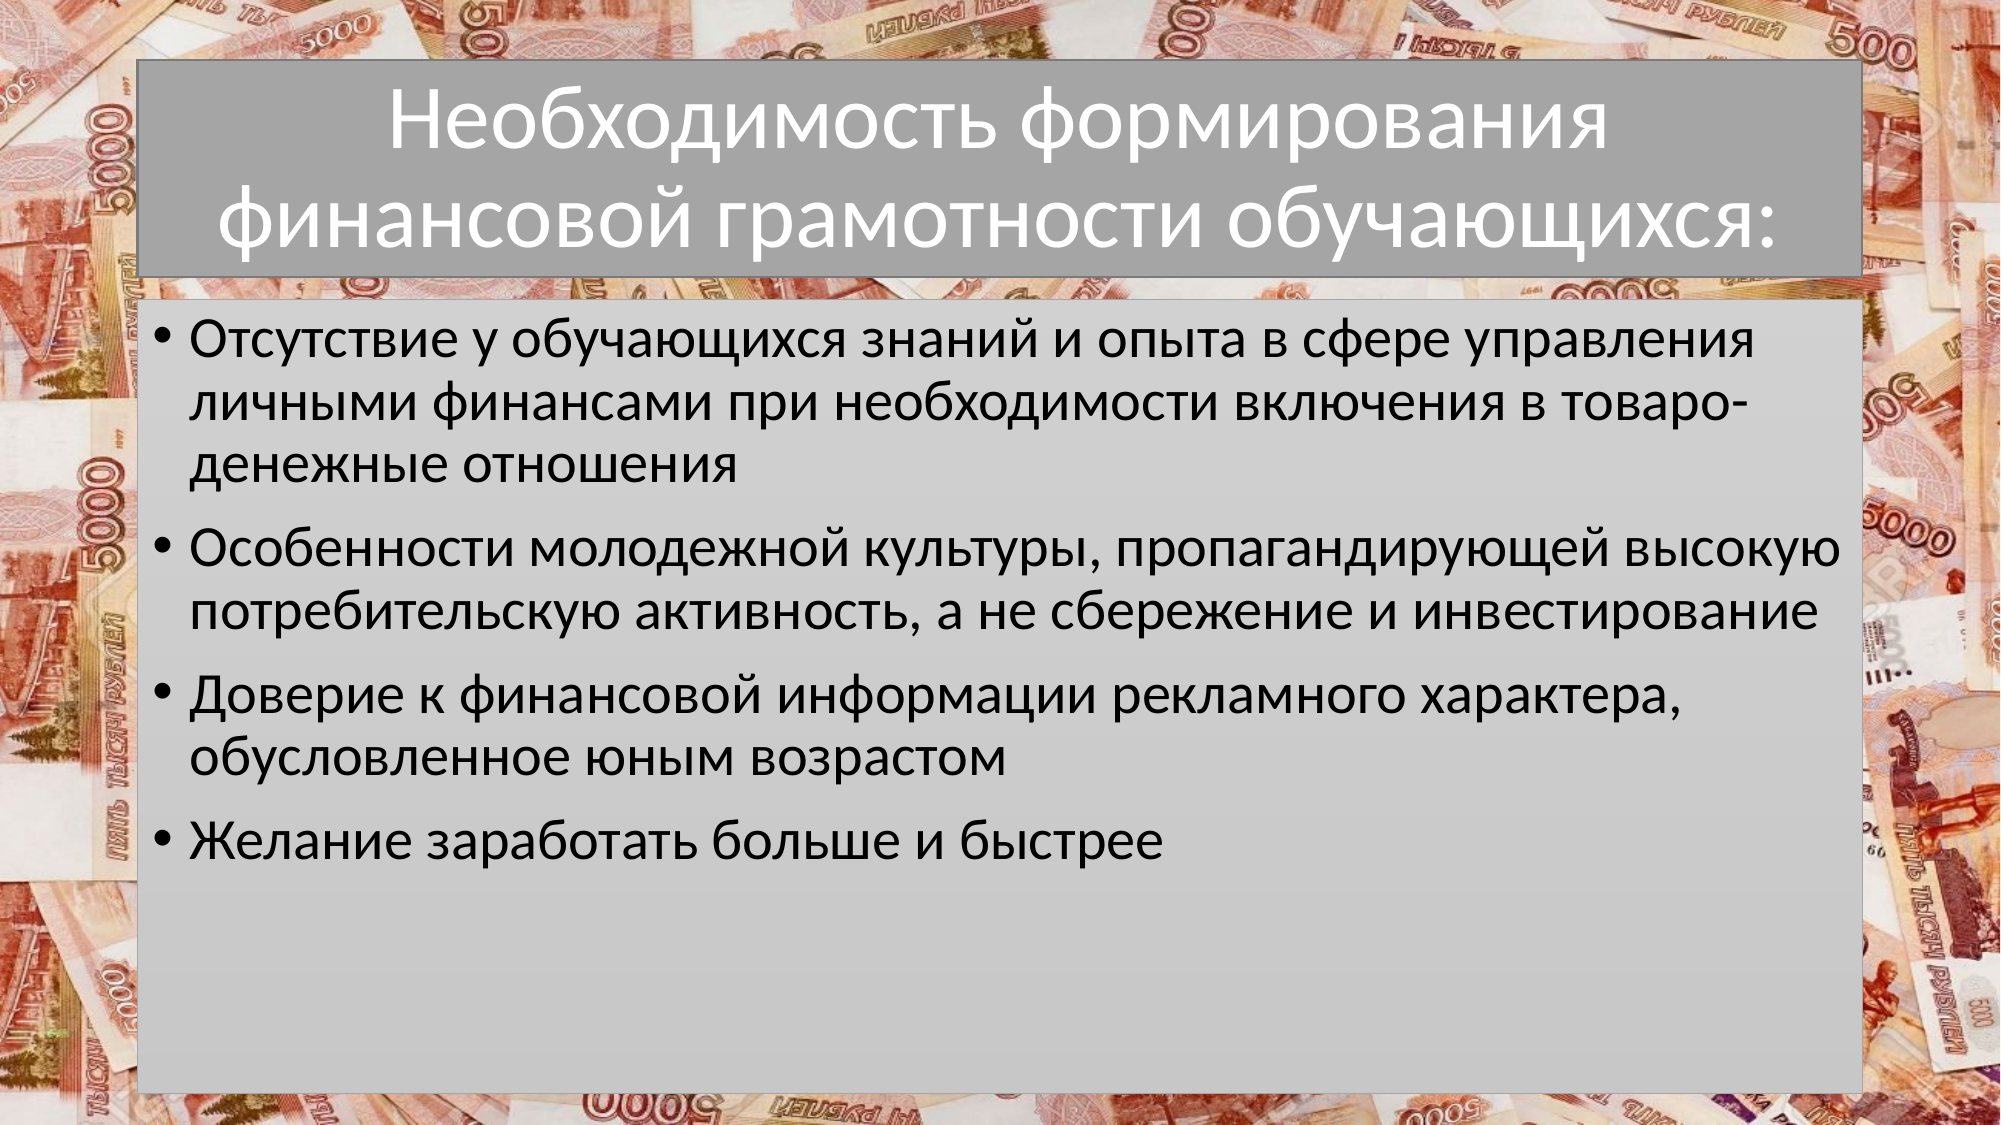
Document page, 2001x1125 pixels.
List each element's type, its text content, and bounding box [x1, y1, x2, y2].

list Отсутствие у обучающихся знаний и опыта в сфере управления личными финансами при необходимости включения в товаро-денежные отношения Особенности молодежной культуры, пропагандирующей высокую потребительскую активность, а не сбережение и инвестирование Доверие к финансовой информации рекламного характера, обусловленное юным возрастом Желание заработать больше и быстрее [137, 299, 1863, 1094]
picture [0, 0, 2001, 1125]
title Необходимость формирования финансовой грамотности обучающихся: [136, 59, 1863, 278]
